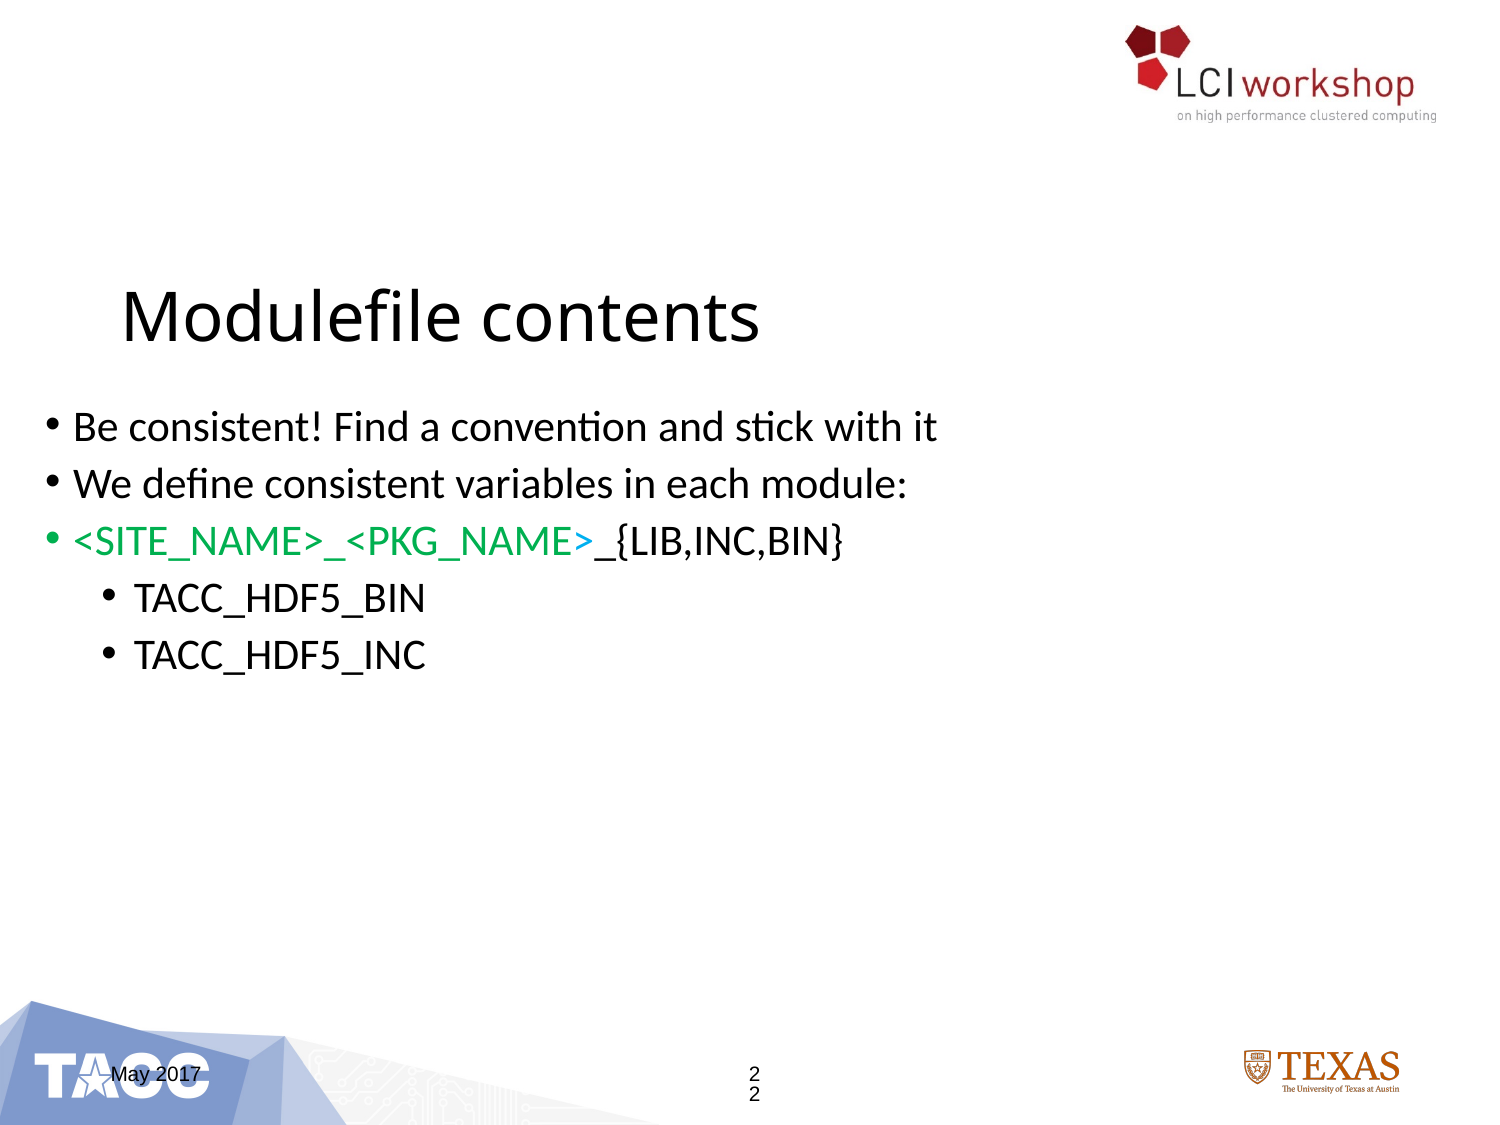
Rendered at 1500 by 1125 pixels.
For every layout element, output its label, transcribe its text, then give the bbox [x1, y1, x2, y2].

slide_number 22 [740, 1053, 771, 1092]
picture [1125, 25, 1436, 123]
picture [1210, 1017, 1433, 1125]
title Modulefile contents [111, 236, 1426, 399]
picture [0, 999, 659, 1125]
text_box May 2017 [103, 1052, 441, 1093]
list Be consistent! Find a convention and stick with it We define consistent variables in each module: <SITE_NAME>_<PKG_NAME>_{LIB,INC,BIN} TACC_HDF5_BIN TACC_HDF5_INC [36, 399, 1463, 754]
